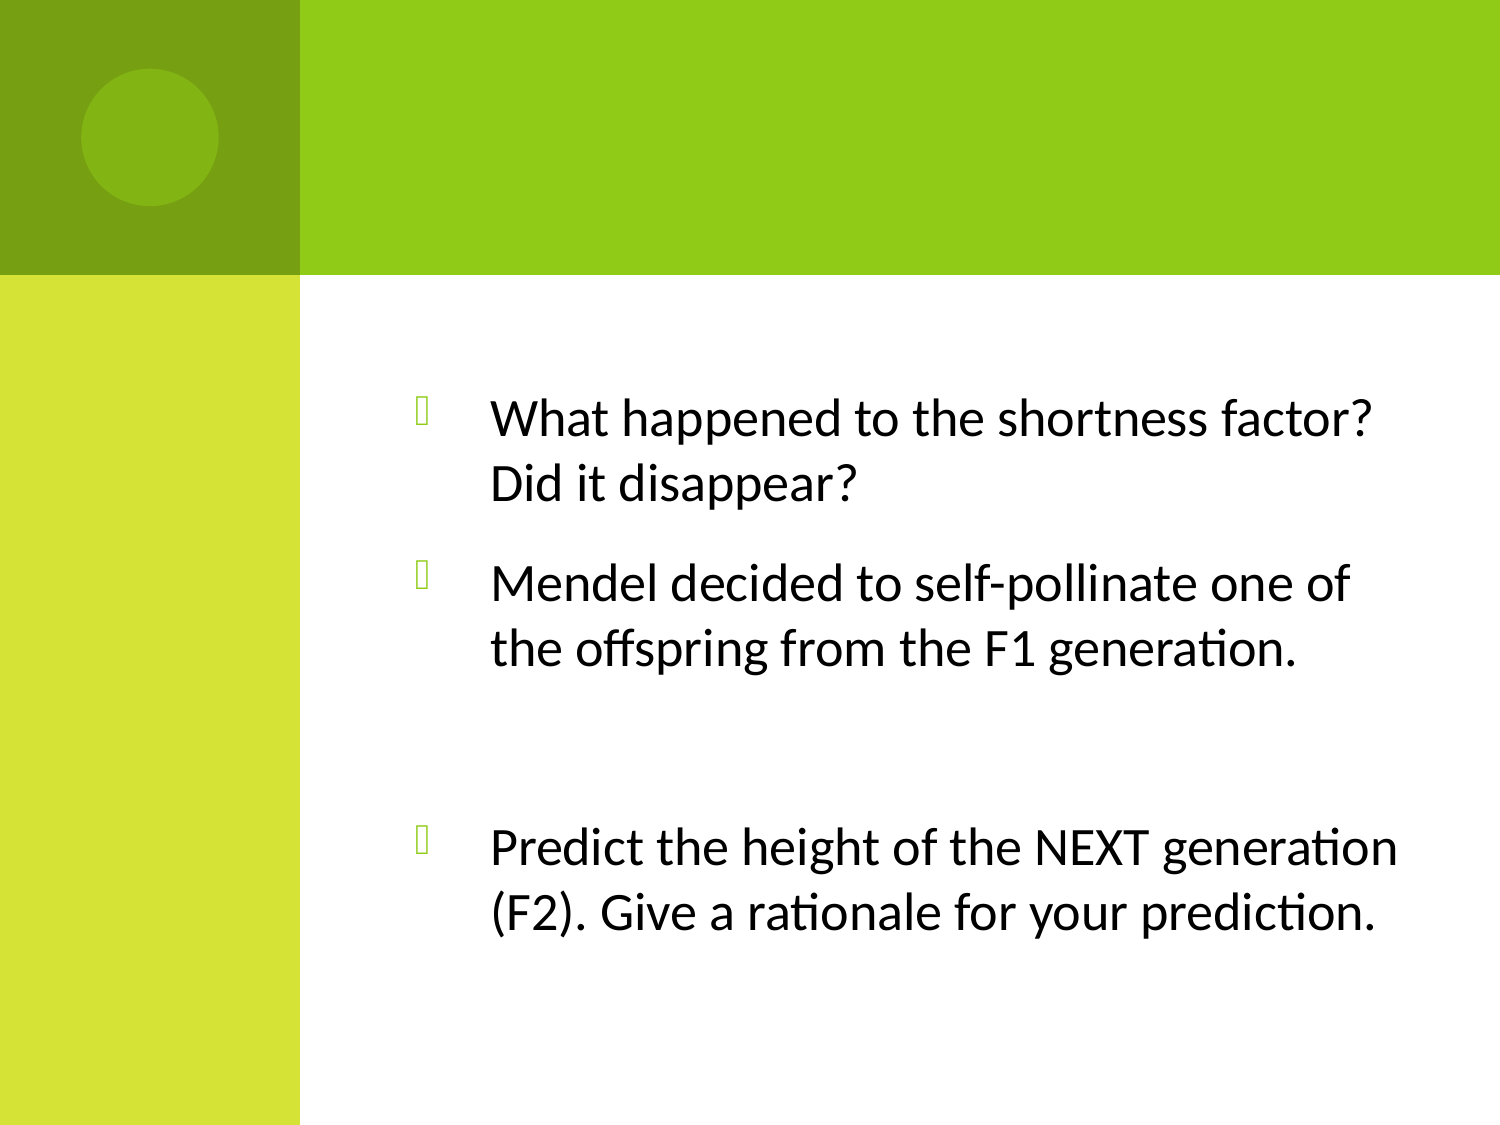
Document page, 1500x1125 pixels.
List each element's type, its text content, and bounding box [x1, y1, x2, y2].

list What happened to the shortness factor? Did it disappear? Mendel decided to self-pollinate one of the offspring from the F1 generation. Predict the height of the NEXT generation (F2). Give a rationale for your prediction. [399, 375, 1425, 1005]
